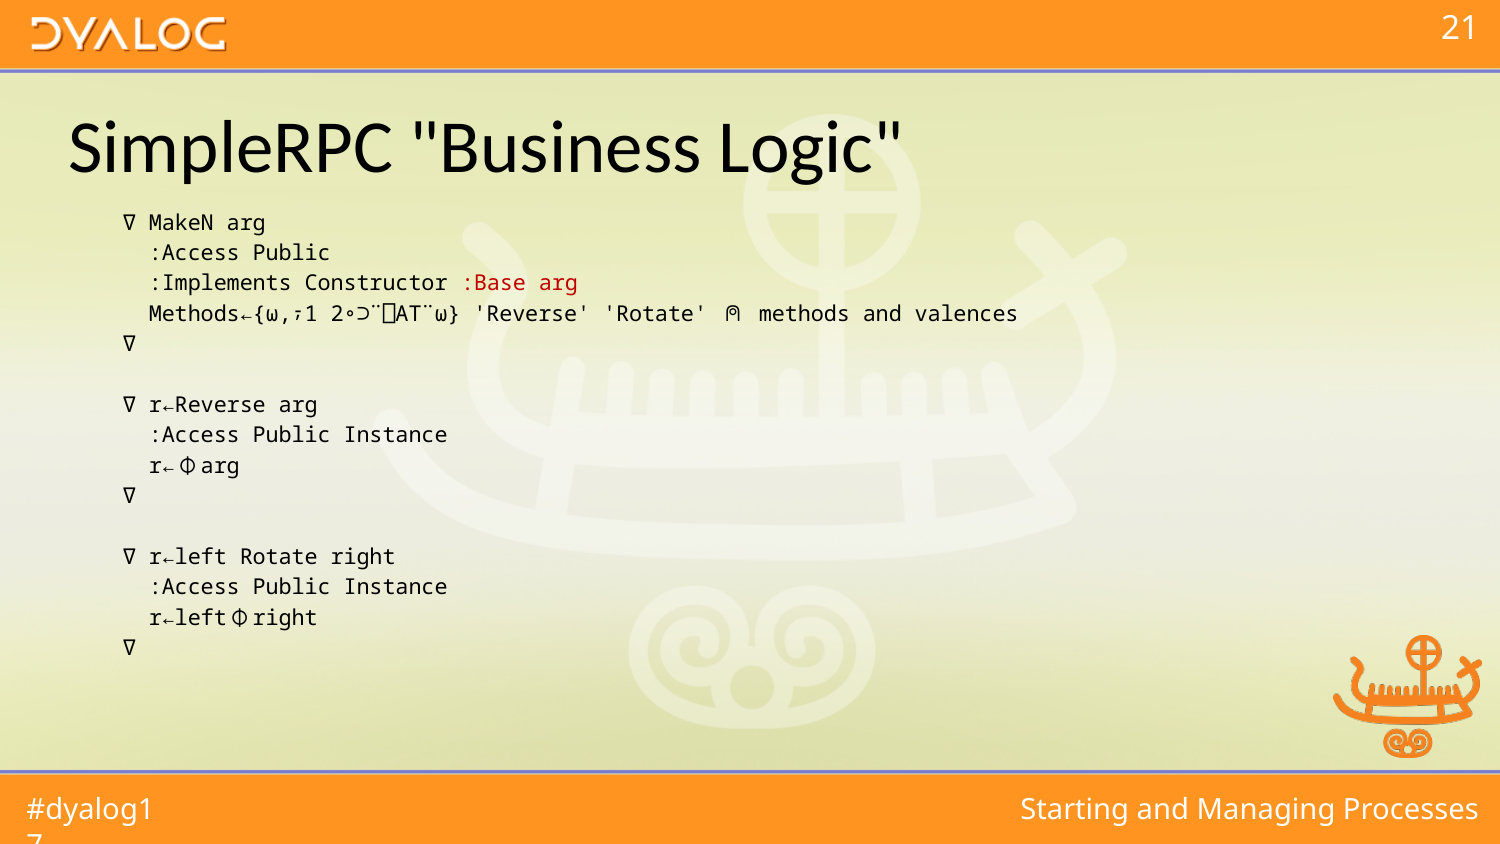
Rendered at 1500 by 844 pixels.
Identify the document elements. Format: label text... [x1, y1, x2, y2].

title SimpleRPC "Business Logic" [53, 94, 1425, 192]
list ∇ MakeN arg :Access Public :Implements Constructor :Base arg Methods←{⍵,⍪1 2∘⊃¨⎕AT¨⍵} 'Reverse' 'Rotate' ⍝ methods and valences ∇ ∇ r←Reverse arg :Access Public Instance r←⌽arg ∇ ∇ r←left Rotate right :Access Public Instance r←left⌽right ∇ [56, 200, 1069, 758]
picture [0, 0, 1500, 844]
